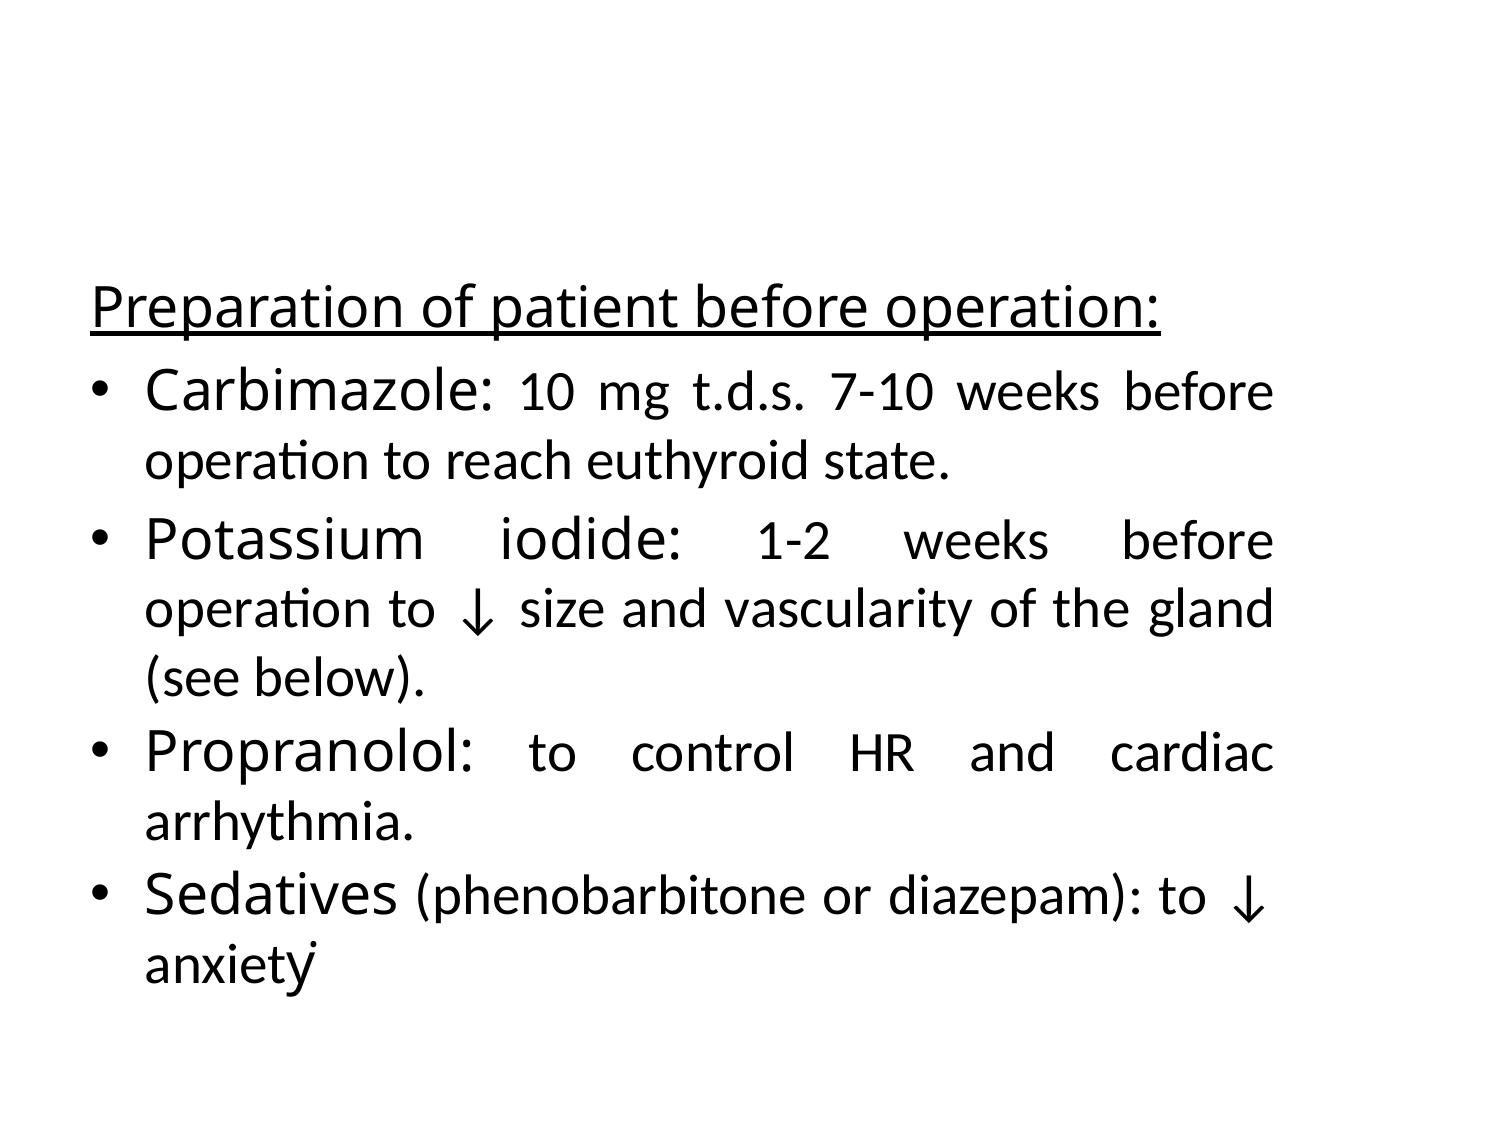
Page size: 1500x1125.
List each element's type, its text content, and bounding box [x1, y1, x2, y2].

list Preparation of patient before operation: Carbimazole: 10 mg t.d.s. 7-10 weeks before operation to reach euthyroid state. Potassium iodide: 1-2 weeks before operation to ↓ size and vascularity of the gland (see below). Propranolol: to control HR and cardiac arrhythmia. Sedatives (phenobarbitone or diazepam): to ↓ anxiety͘ [75, 262, 1425, 1005]
